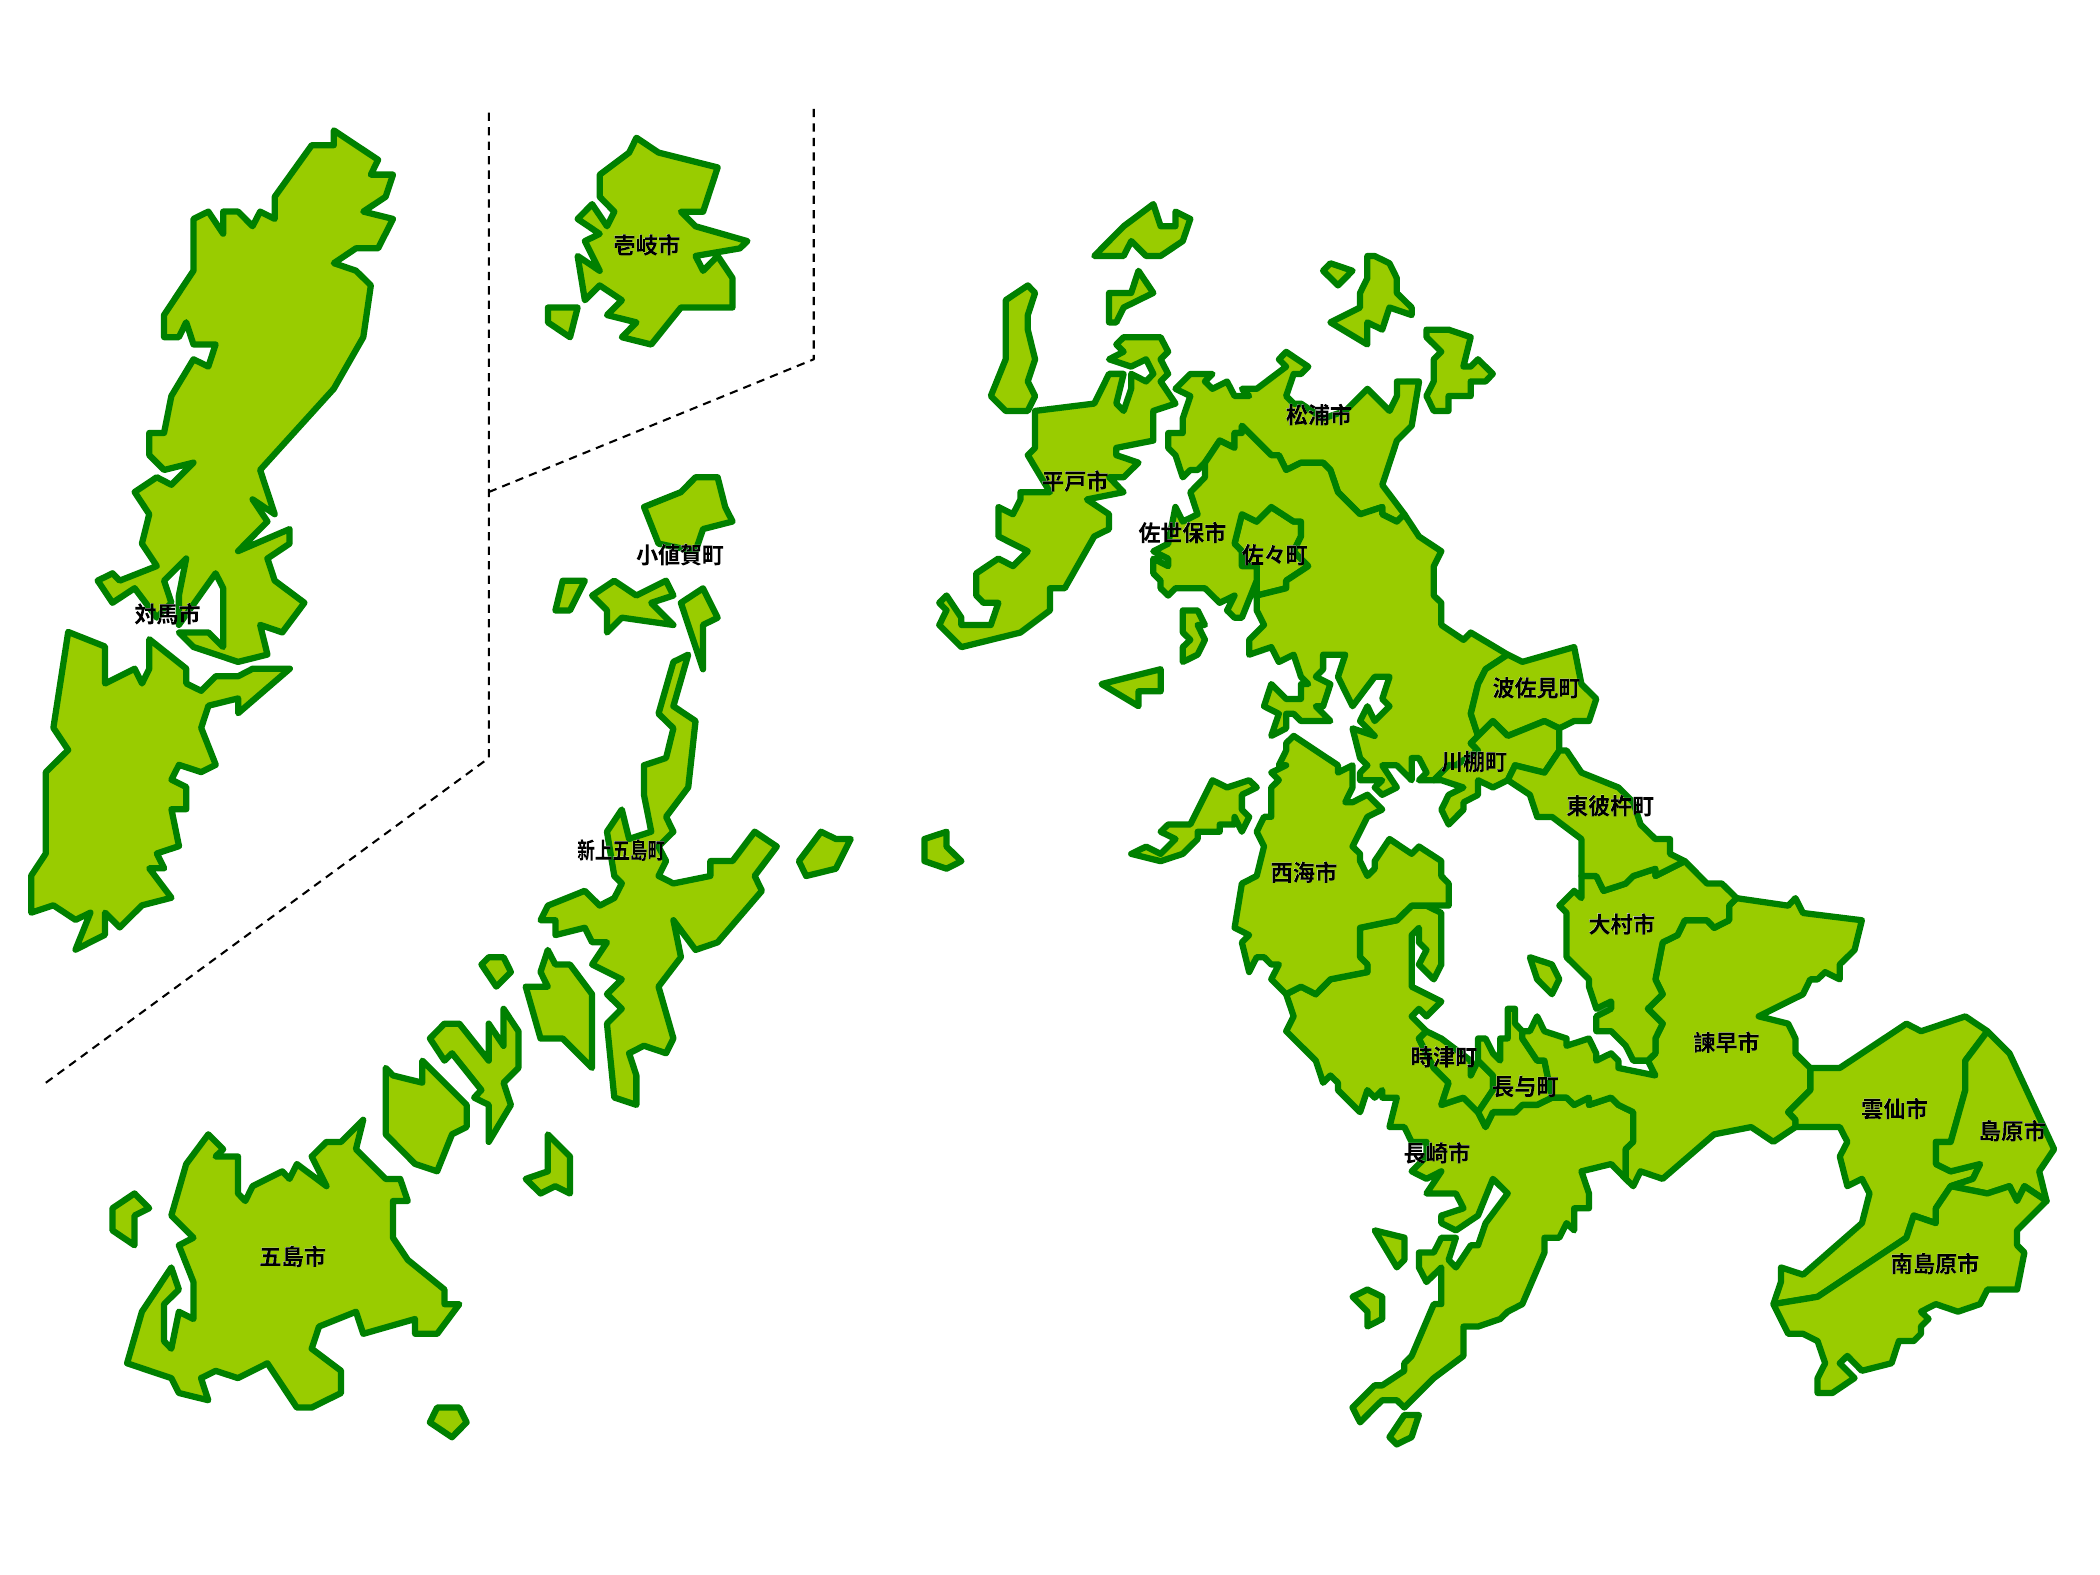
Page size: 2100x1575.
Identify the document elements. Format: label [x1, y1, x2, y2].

text_box [1891, 1252, 1979, 1275]
text_box [259, 1244, 326, 1268]
text_box [1404, 1141, 1470, 1164]
text_box [1271, 860, 1337, 884]
text_box [1411, 1045, 1477, 1068]
text_box [30, 130, 2055, 1445]
text_box [1241, 543, 1308, 566]
text_box [1042, 469, 1108, 493]
text_box [134, 602, 200, 625]
text_box [1861, 1097, 1928, 1120]
text_box [1492, 1075, 1559, 1098]
text_box [1285, 403, 1352, 426]
text_box [1979, 1119, 2046, 1142]
text_box [614, 233, 680, 256]
text_box [1492, 676, 1581, 699]
text_box [1441, 750, 1507, 773]
text_box [45, 108, 814, 128]
text_box [1588, 912, 1655, 935]
text_box [1693, 1030, 1759, 1054]
text_box [636, 543, 724, 566]
text_box [1138, 521, 1226, 544]
text_box [1566, 794, 1654, 817]
text_box [577, 838, 665, 862]
